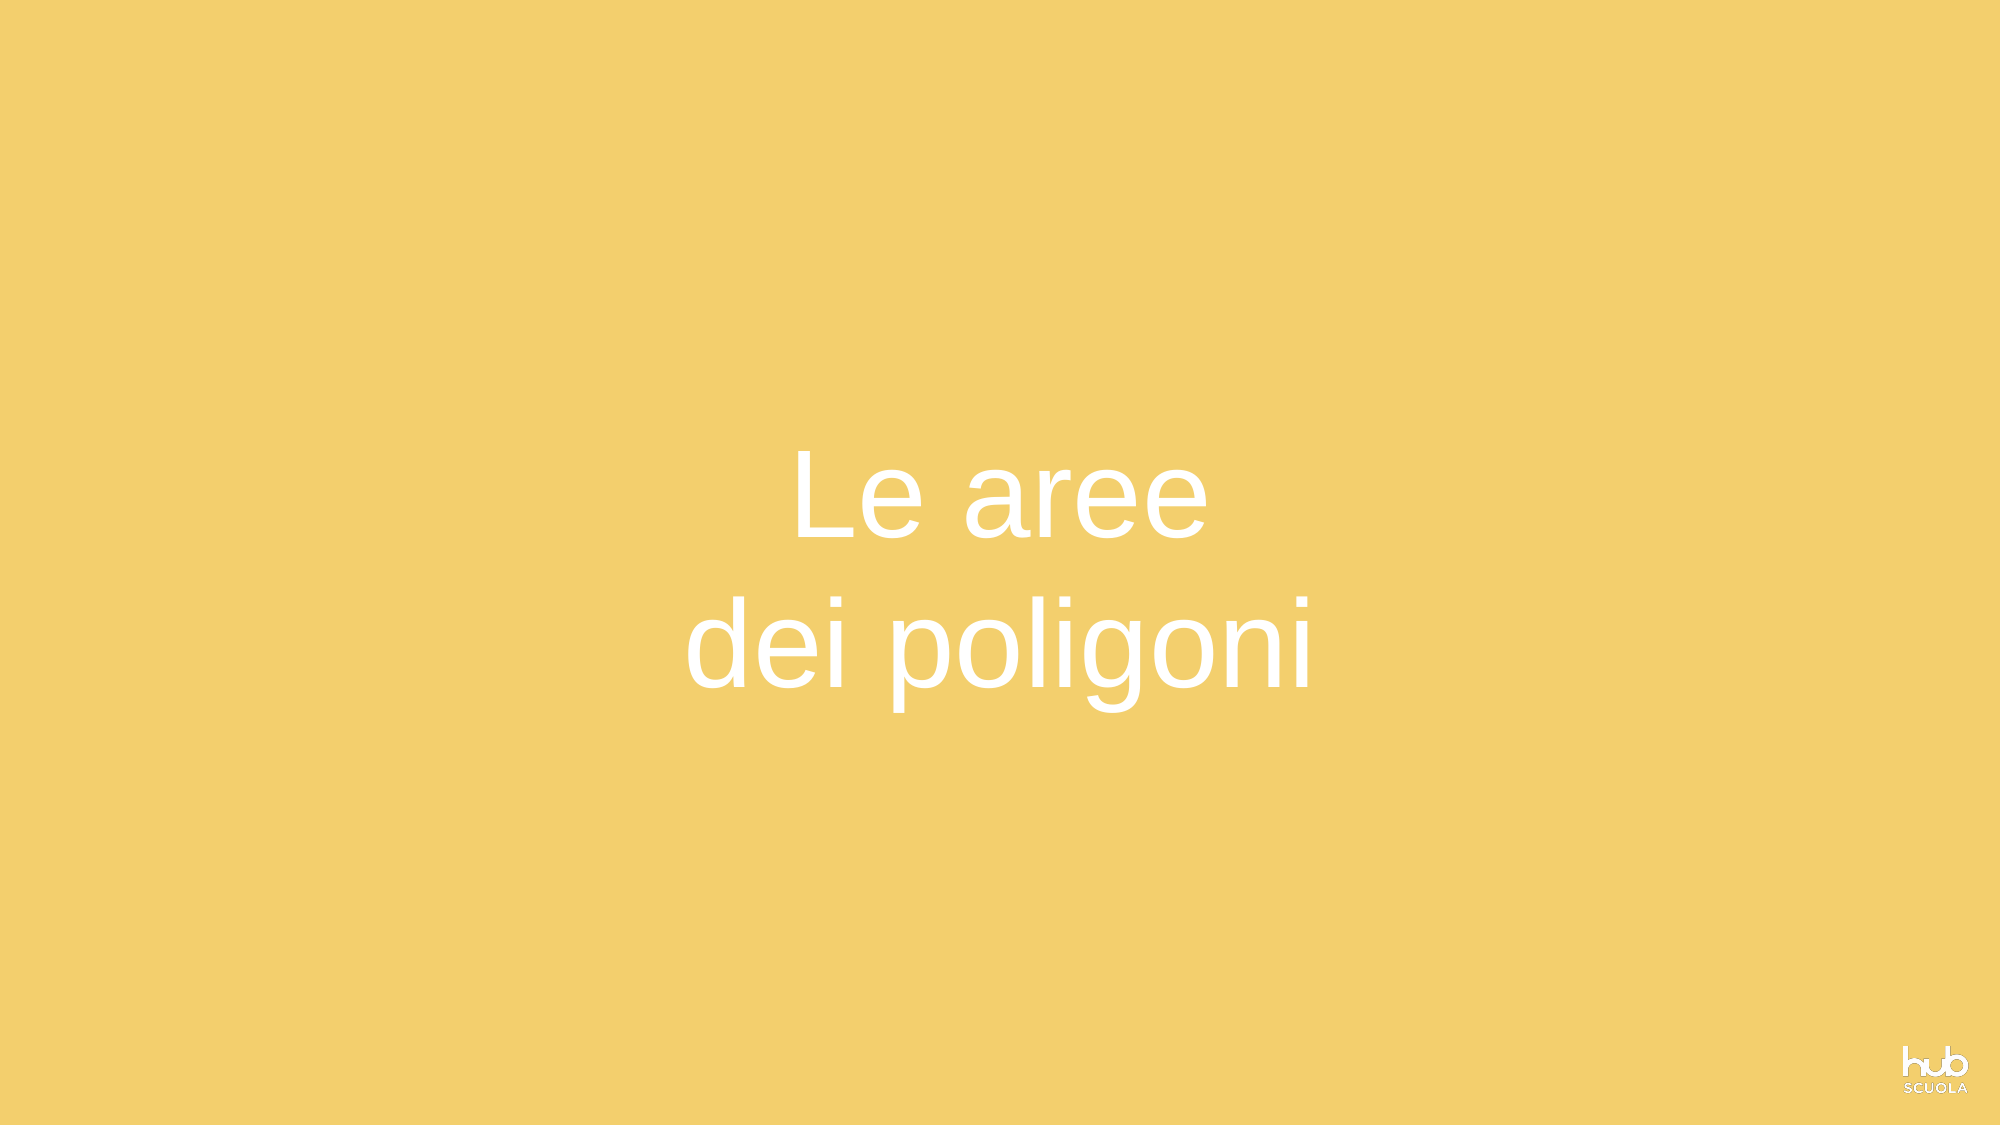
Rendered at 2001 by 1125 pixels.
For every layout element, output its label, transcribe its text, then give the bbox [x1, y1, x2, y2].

text_box Le aree dei poligoni [360, 368, 1640, 757]
picture [1903, 1046, 1969, 1094]
